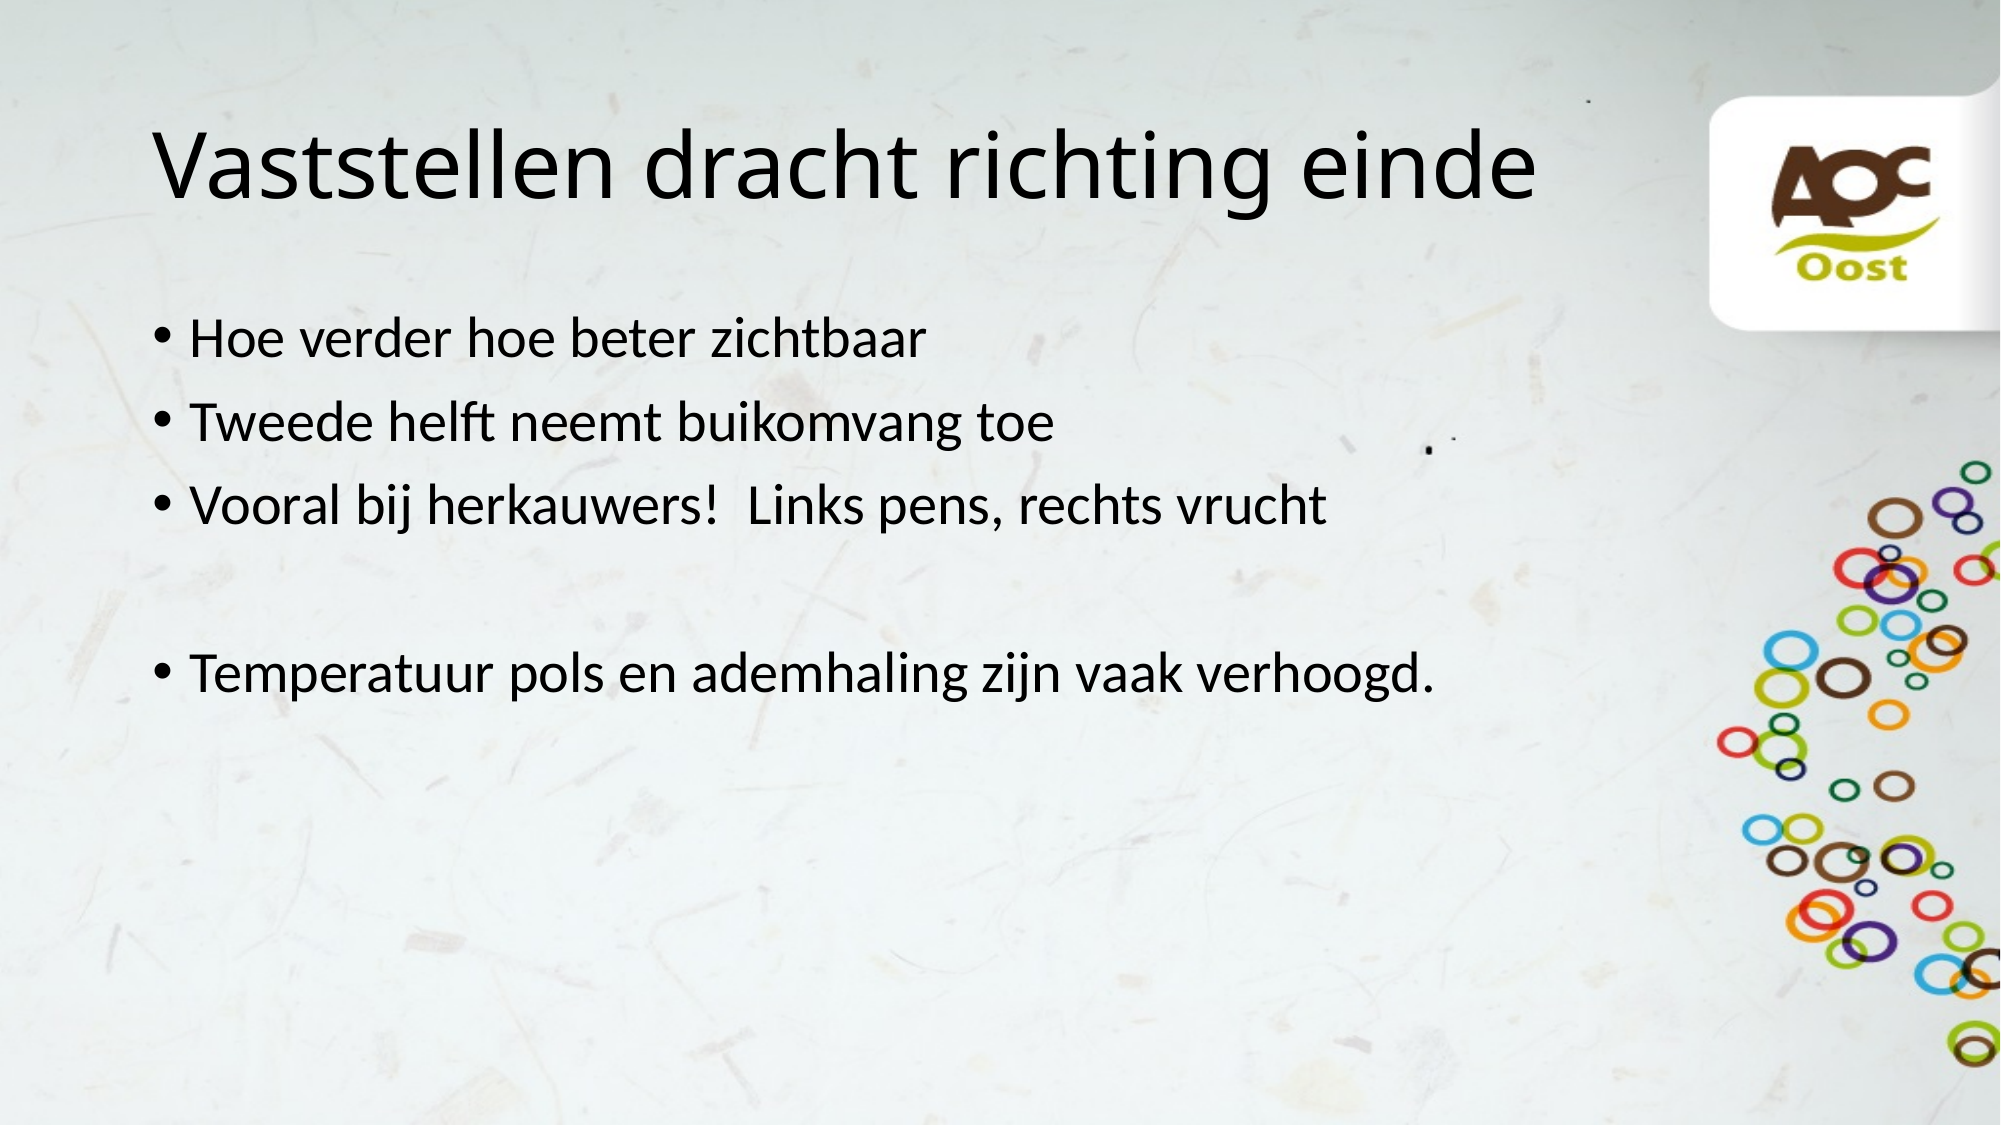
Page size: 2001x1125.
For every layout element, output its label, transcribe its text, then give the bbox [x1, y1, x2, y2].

title Vaststellen dracht richting einde [137, 59, 1863, 278]
list Hoe verder hoe beter zichtbaar Tweede helft neemt buikomvang toe Vooral bij herkauwers! Links pens, rechts vrucht Temperatuur pols en ademhaling zijn vaak verhoogd. [137, 299, 1863, 1014]
picture [0, 0, 2001, 1125]
